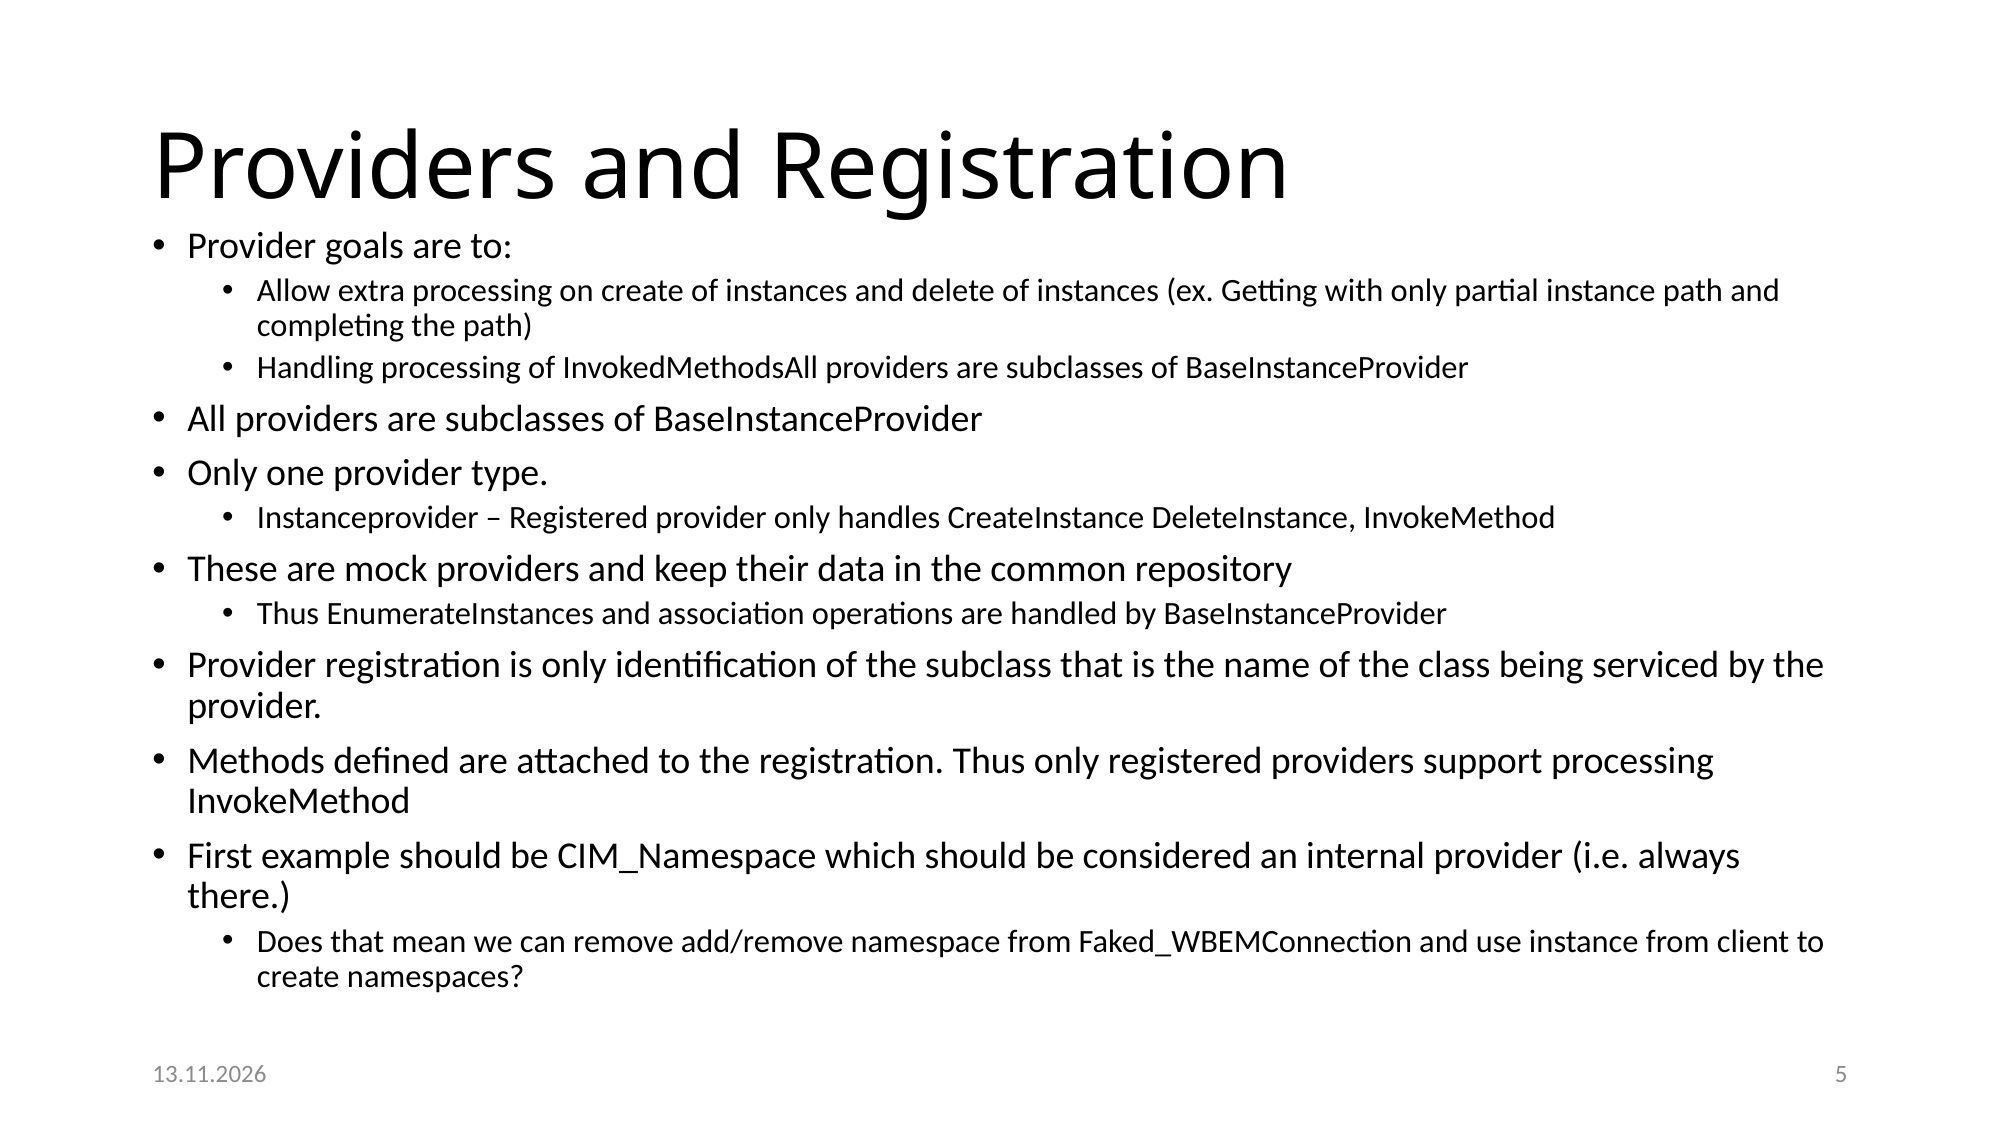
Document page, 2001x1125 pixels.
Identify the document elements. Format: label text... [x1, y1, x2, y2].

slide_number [137, 1042, 588, 1103]
title Providers and Registration [137, 59, 1863, 218]
list Provider goals are to: Allow extra processing on create of instances and delete of instances (ex. Getting with only partial instance path and completing the path) Handling processing of InvokedMethodsAll providers are subclasses of BaseInstanceProvider All providers are subclasses of BaseInstanceProvider Only one provider type. Instanceprovider – Registered provider only handles CreateInstance DeleteInstance, InvokeMethod These are mock providers and keep their data in the common repository Thus EnumerateInstances and association operations are handled by BaseInstanceProvider Provider registration is only identification of the subclass that is the name of the class being serviced by the provider. Methods defined are attached to the registration. Thus only registered providers support processing InvokeMethod First example should be CIM_Namespace which should be considered an internal provider (i.e. always there.) Does that mean we can remove add/remove namespace from Faked_WBEMConnection and use instance from client to create namespaces? [137, 218, 1863, 1014]
slide_number 5 [1412, 1042, 1863, 1103]
